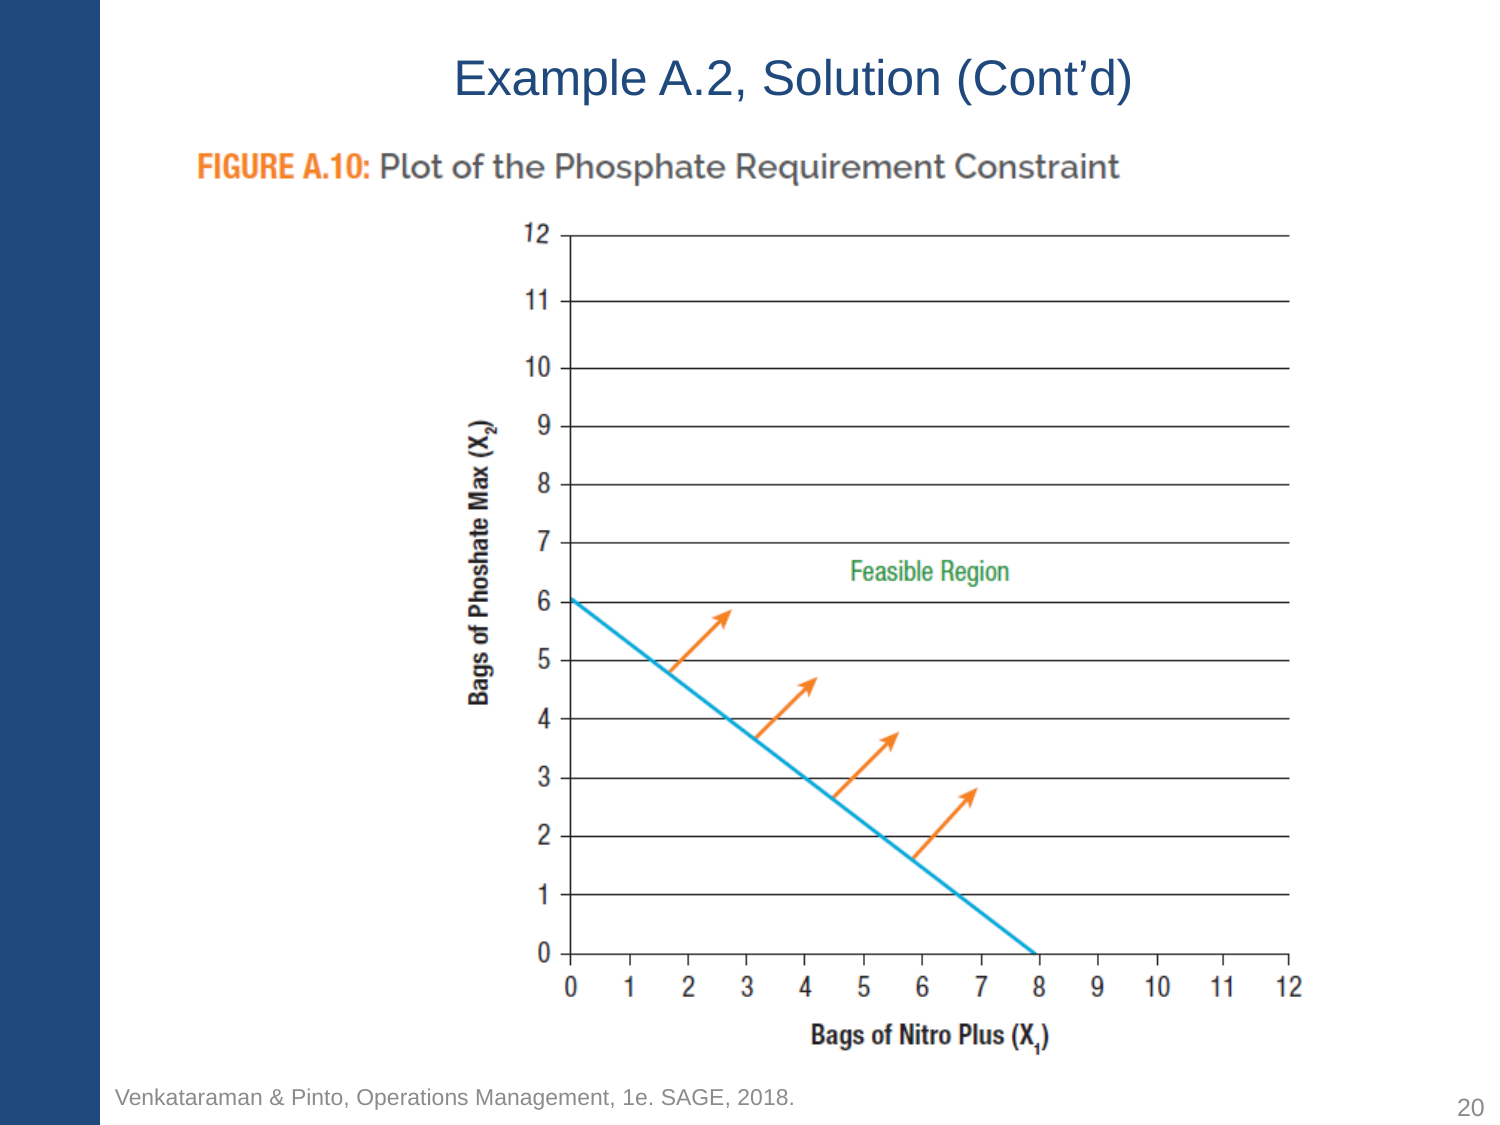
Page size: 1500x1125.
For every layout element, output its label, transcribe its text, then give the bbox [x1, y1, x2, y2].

slide_number 20 [1425, 1087, 1500, 1125]
title Example A.2, Solution (Cont’d) [162, 12, 1425, 138]
footer Venkataraman & Pinto, Operations Management, 1e. SAGE, 2018. [99, 1074, 875, 1125]
picture [187, 137, 1388, 1064]
